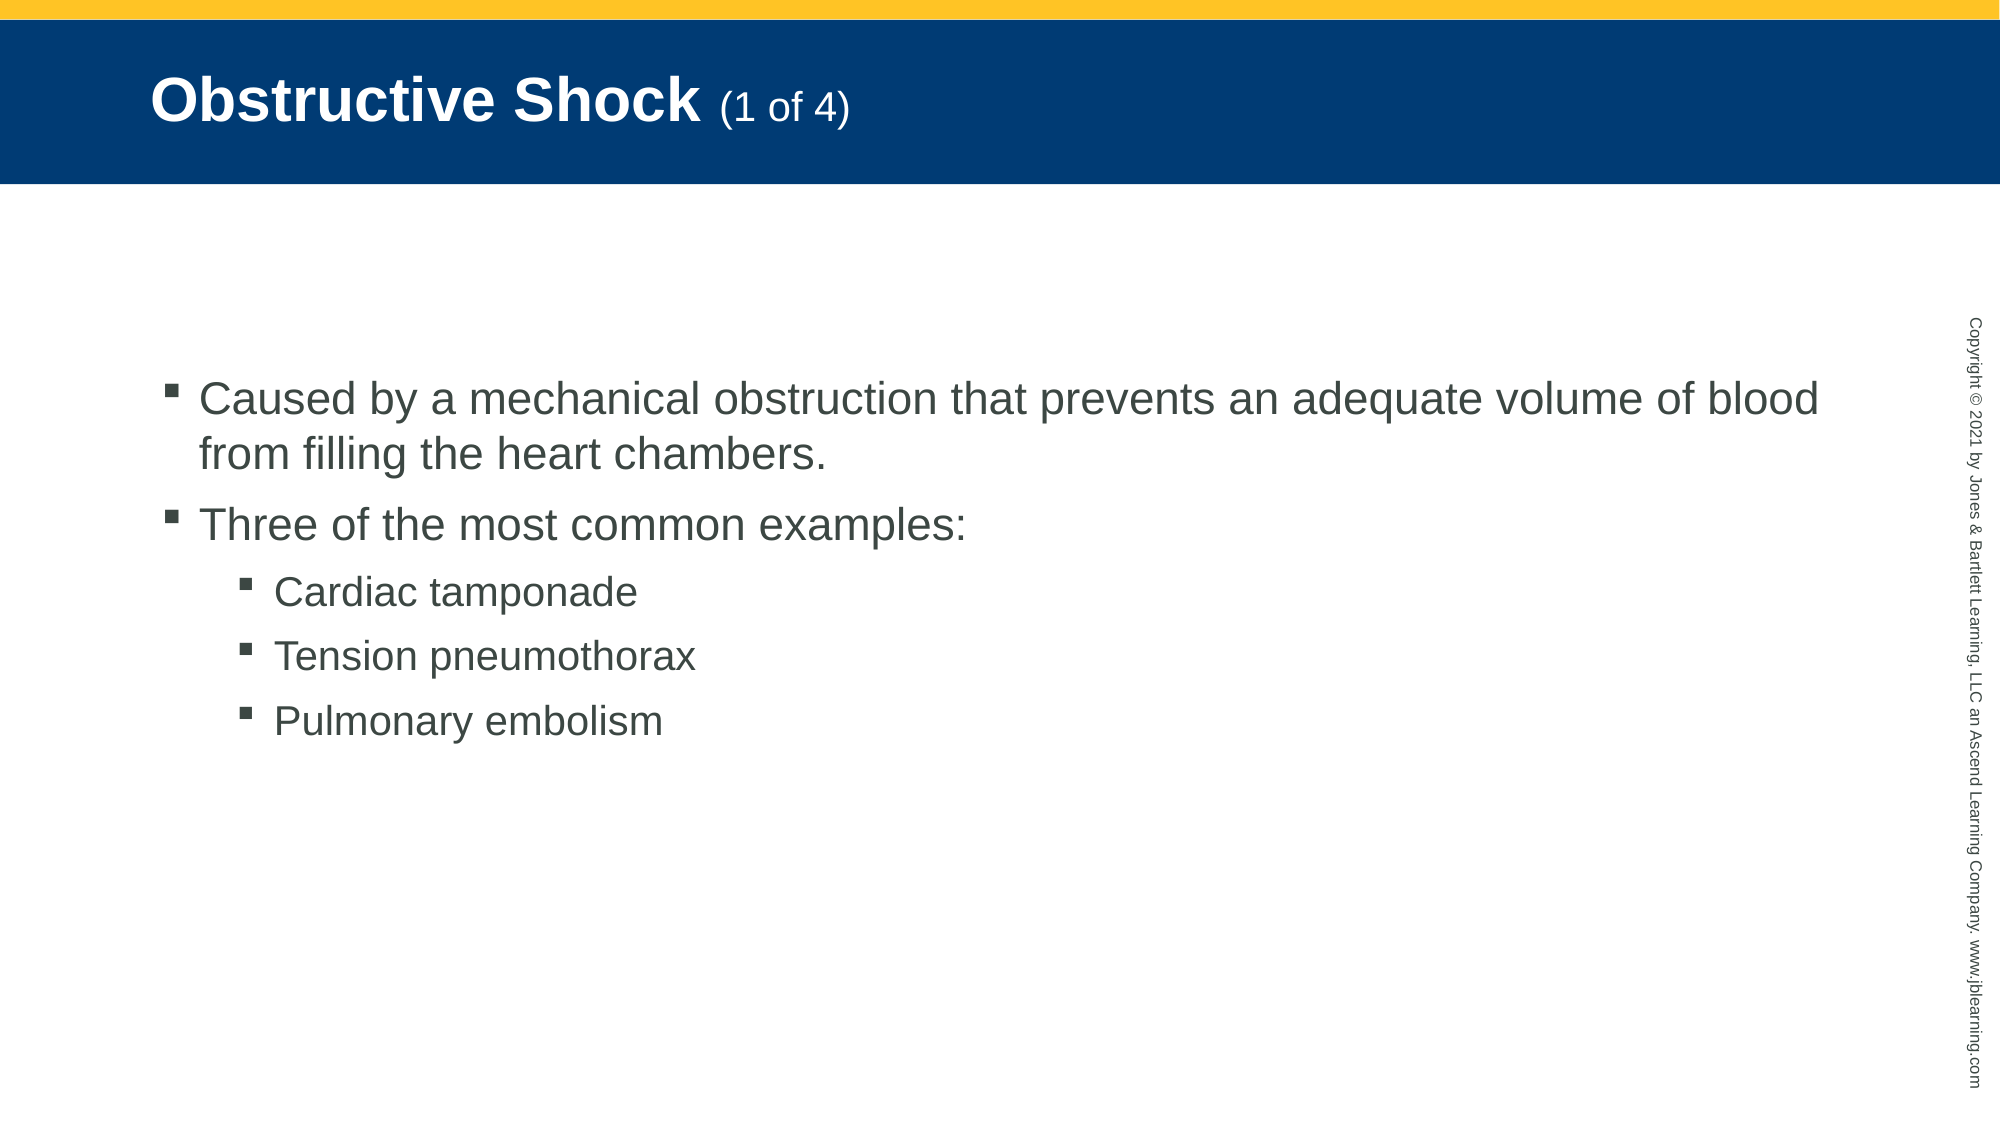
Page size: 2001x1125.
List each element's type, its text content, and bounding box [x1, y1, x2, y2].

title Obstructive Shock (1 of 4) [0, 19, 2000, 185]
list Caused by a mechanical obstruction that prevents an adequate volume of blood from filling the heart chambers. Three of the most common examples: Cardiac tamponade Tension pneumothorax Pulmonary embolism [146, 361, 1859, 1016]
